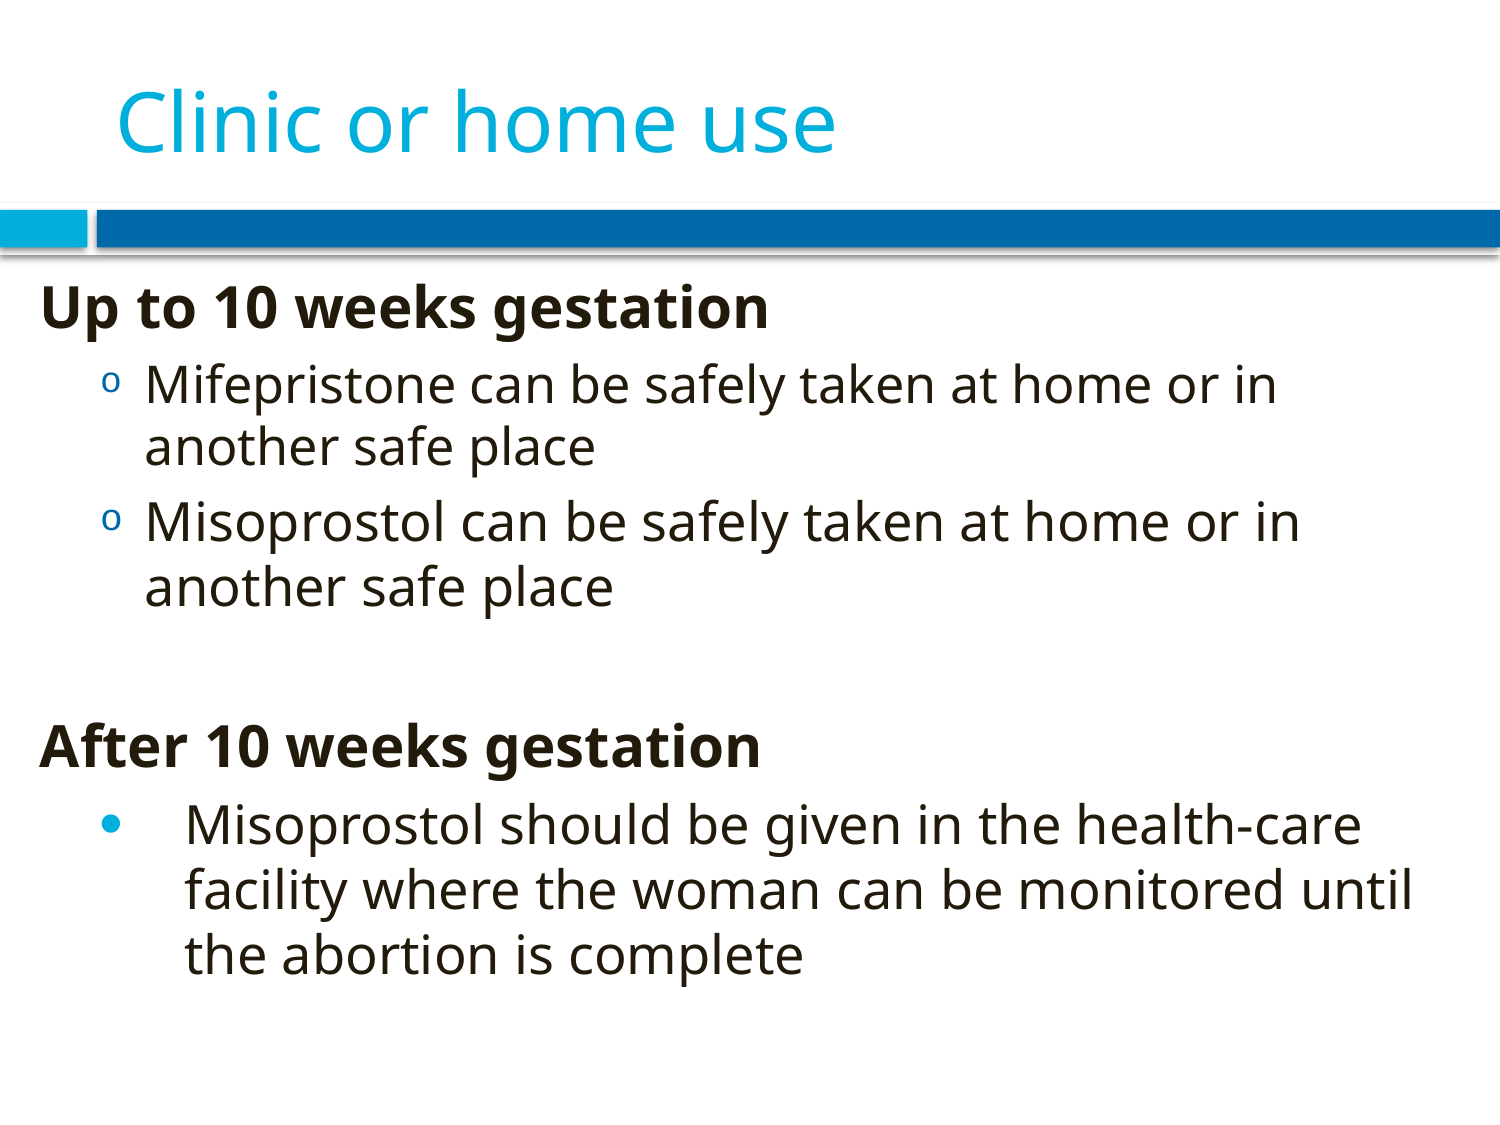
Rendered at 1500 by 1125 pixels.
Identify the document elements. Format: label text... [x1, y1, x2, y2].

title Clinic or home use [100, 37, 1438, 200]
list Up to 10 weeks gestation Mifepristone can be safely taken at home or in another safe place Misoprostol can be safely taken at home or in another safe place After 10 weeks gestation Misoprostol should be given in the health-care facility where the woman can be monitored until the abortion is complete [24, 262, 1475, 1088]
